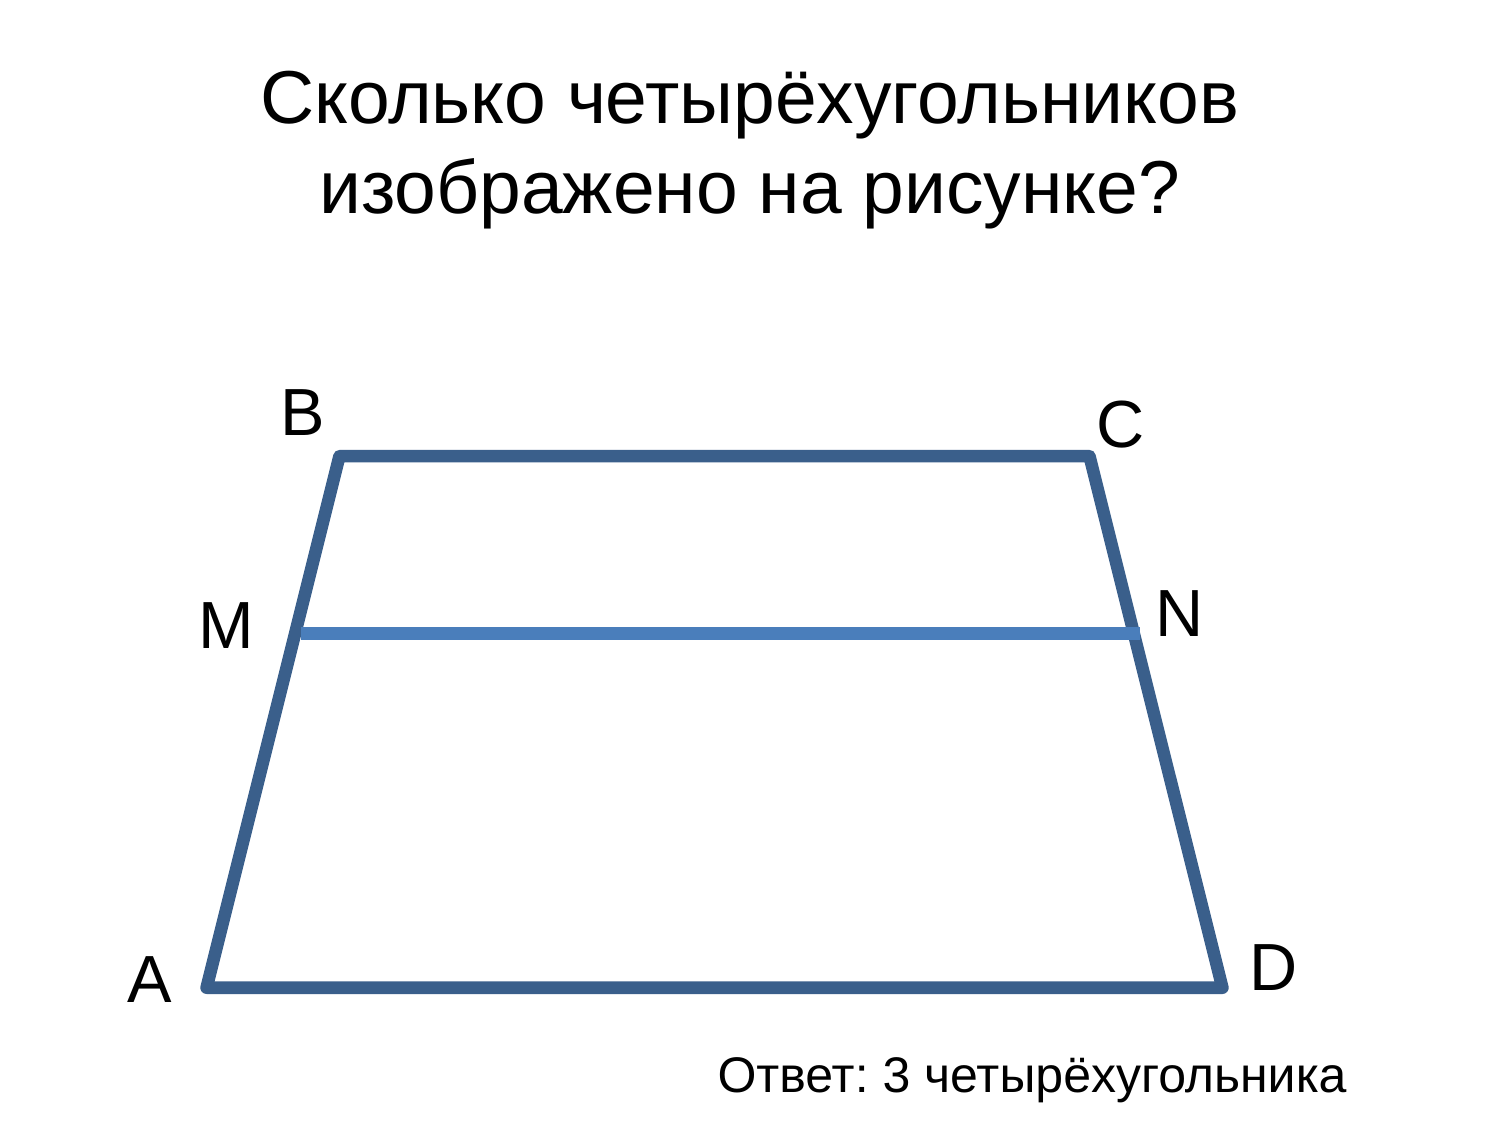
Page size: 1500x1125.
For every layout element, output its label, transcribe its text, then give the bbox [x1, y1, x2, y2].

text_box B [266, 361, 341, 457]
text_box M [183, 574, 269, 669]
title Сколько четырёхугольников изображено на рисунке? [75, 45, 1425, 233]
text_box А [112, 928, 187, 1024]
text_box Ответ: 3 четырёхугольника [702, 1034, 1447, 1110]
text_box C [1081, 373, 1160, 469]
text_box [204, 454, 1225, 990]
text_box N [1140, 562, 1219, 658]
text_box D [1234, 916, 1313, 1012]
